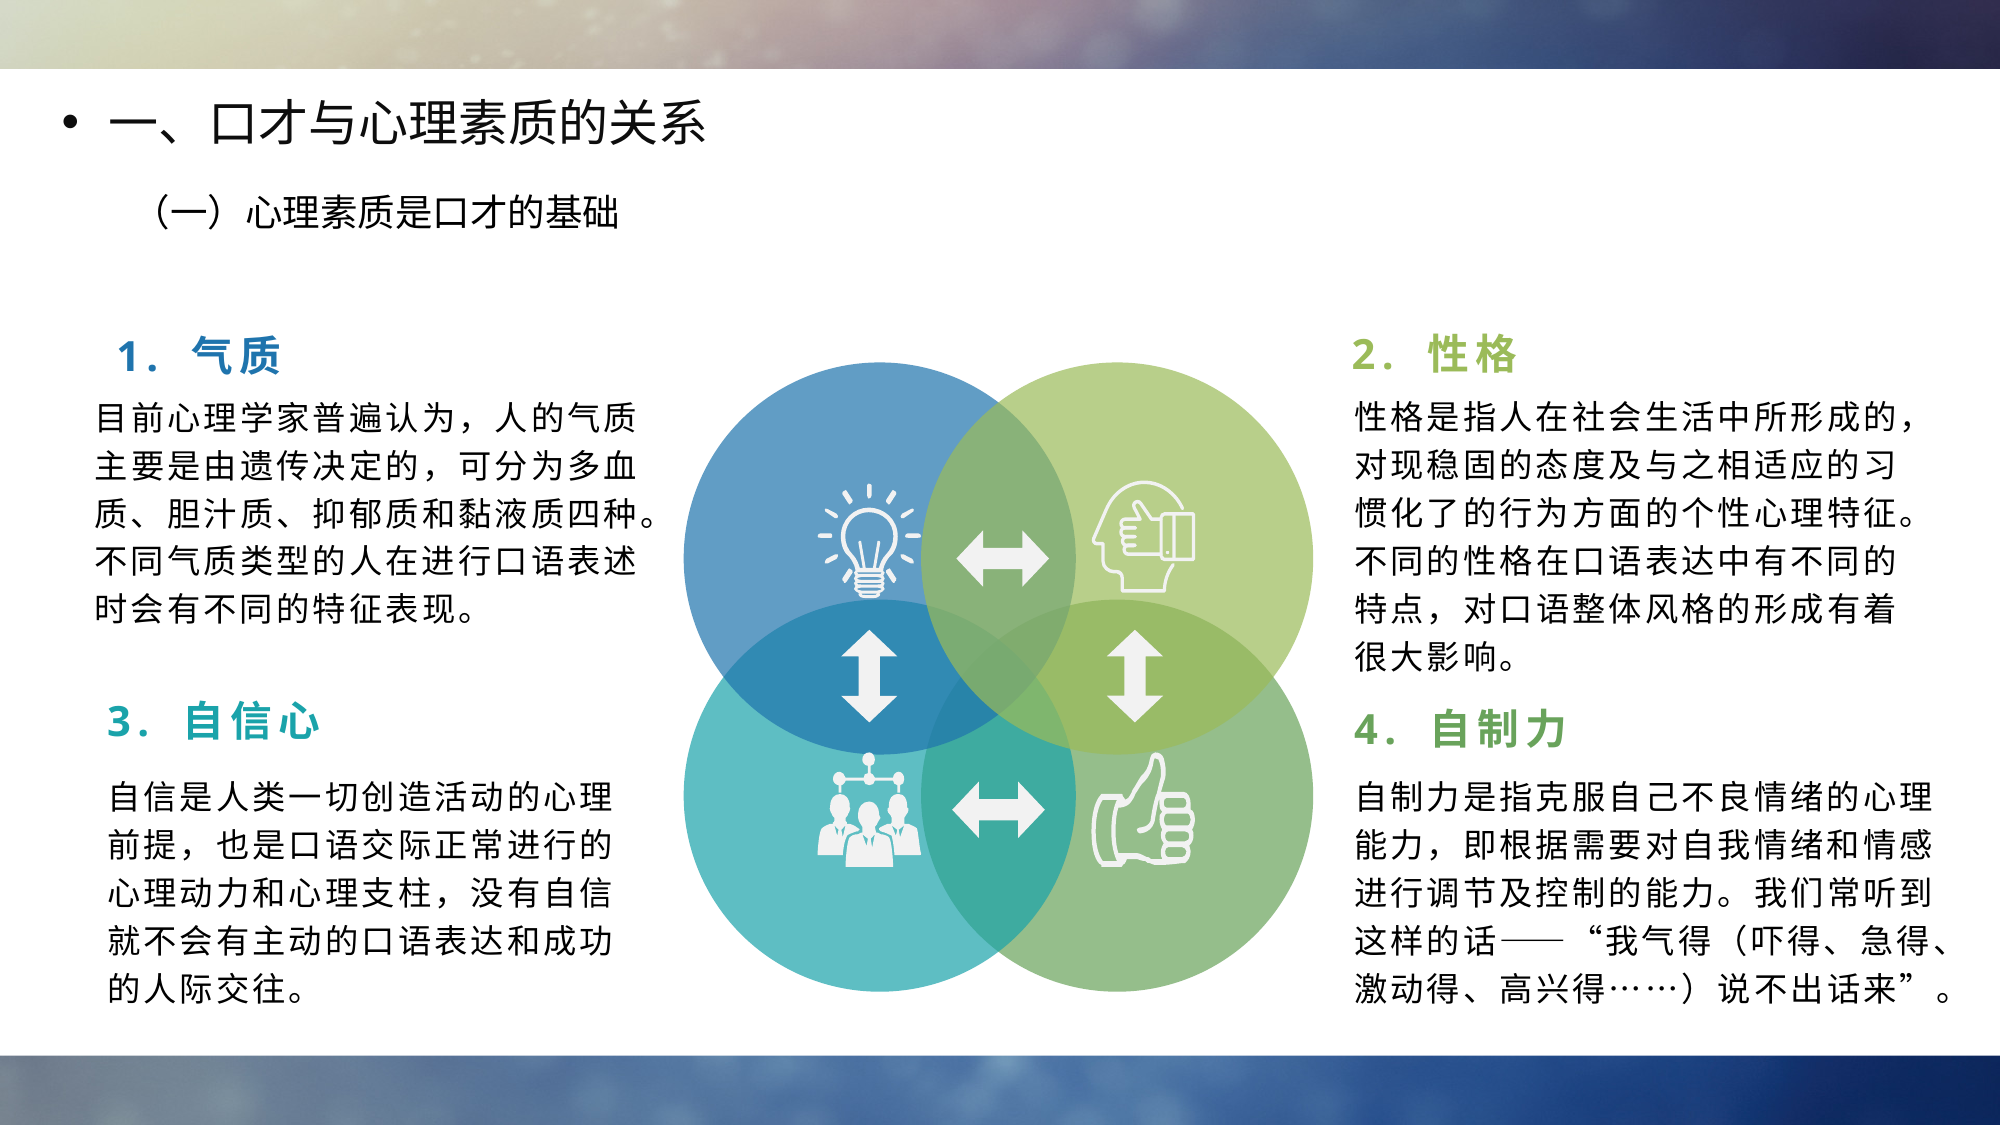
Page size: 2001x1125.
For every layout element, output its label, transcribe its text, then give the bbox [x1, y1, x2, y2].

text_box [900, 508, 914, 519]
text_box [824, 508, 838, 519]
text_box 1. 气质 [101, 302, 638, 389]
text_box [842, 489, 853, 505]
picture [0, 0, 2000, 69]
text_box [867, 483, 872, 499]
text_box 2. 性格 [1336, 300, 1867, 387]
text_box 3. 自信心 [92, 667, 628, 755]
text_box 一、口才与心理素质的关系 [46, 84, 925, 160]
text_box [817, 533, 833, 538]
text_box [950, 778, 1047, 841]
text_box [832, 752, 905, 793]
text_box （一）心理素质是口才的基础 [117, 181, 635, 242]
picture [0, 1056, 2000, 1125]
text_box 自制力是指克服自己不良情绪的心理能力，即根据需要对自我情绪和情感进行调节及控制的能力。我们常听到这样的话——“我气得（吓得、急得、激动得、高兴得……）说不出话来”。 [1339, 768, 1976, 1021]
text_box [1091, 752, 1195, 867]
text_box 自信是人类一切创造活动的心理前提，也是口语交际正常进行的心理动力和心理支柱，没有自信就不会有主动的口语表达和成功的人际交往。 [92, 768, 661, 1018]
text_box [1091, 478, 1195, 593]
text_box 性格是指人在社会生活中所形成的，对现稳固的态度及与之相适应的习惯化了的行为方面的个性心理特征。不同的性格在口语表达中有不同的特点，对口语整体风格的形成有着很大影响。 [1339, 388, 1946, 676]
text_box [886, 489, 897, 505]
text_box 目前心理学家普遍认为，人的气质主要是由遗传决定的，可分为多血质、胆汁质、抑郁质和黏液质四种。不同气质类型的人在进行口语表述时会有不同的特征表现。 [80, 389, 667, 654]
text_box 4. 自制力 [1339, 675, 1869, 763]
text_box [900, 554, 914, 564]
text_box [1104, 628, 1166, 724]
text_box [682, 361, 998, 756]
text_box [824, 554, 838, 564]
text_box [954, 527, 1051, 590]
text_box [817, 794, 860, 856]
text_box [999, 677, 1315, 993]
text_box [838, 628, 901, 724]
text_box [920, 361, 1315, 756]
text_box [845, 794, 922, 867]
text_box [682, 677, 1077, 993]
text_box [905, 533, 922, 538]
text_box [840, 507, 898, 599]
